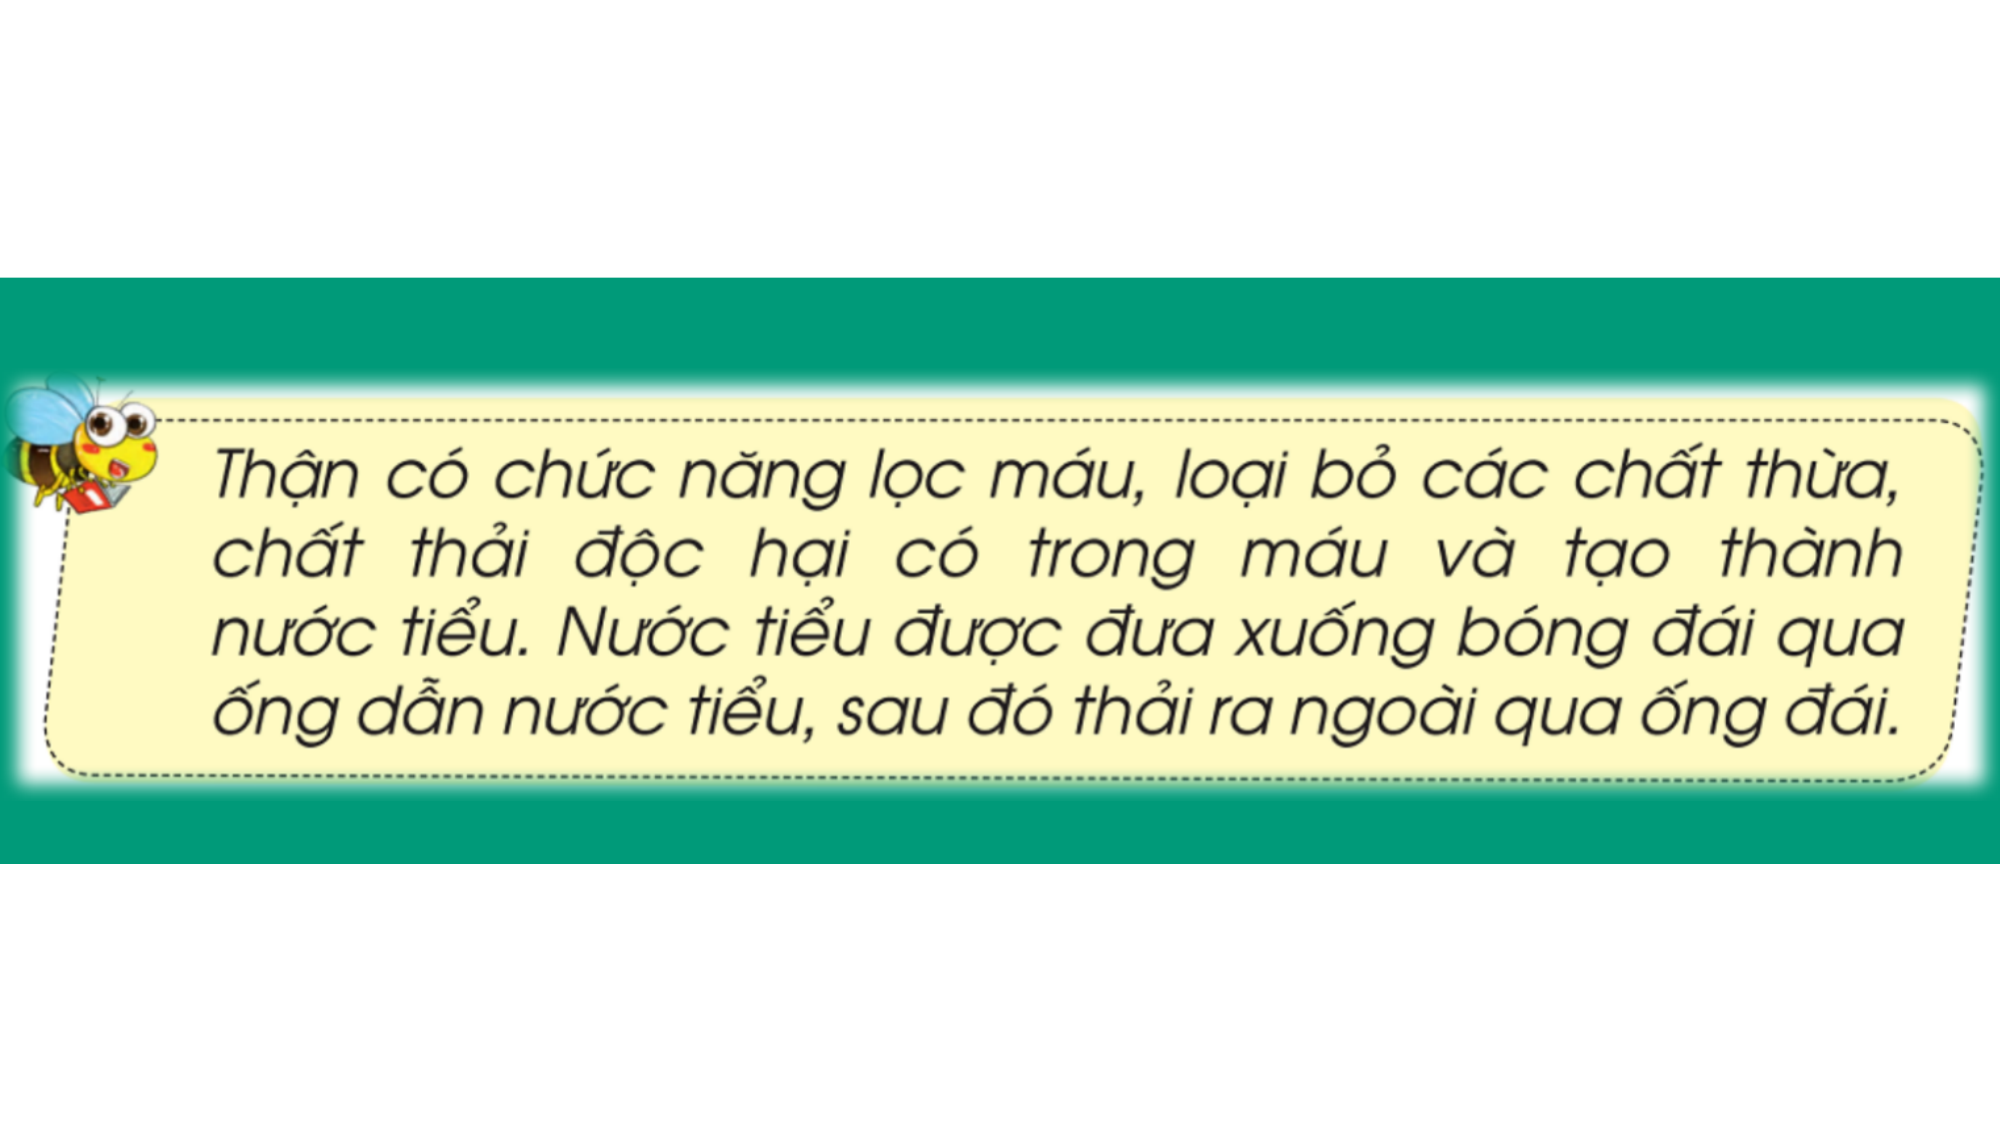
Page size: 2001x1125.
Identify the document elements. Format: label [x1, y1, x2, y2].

text_box [0, 277, 2000, 368]
picture [0, 368, 2000, 801]
text_box [0, 801, 2000, 865]
